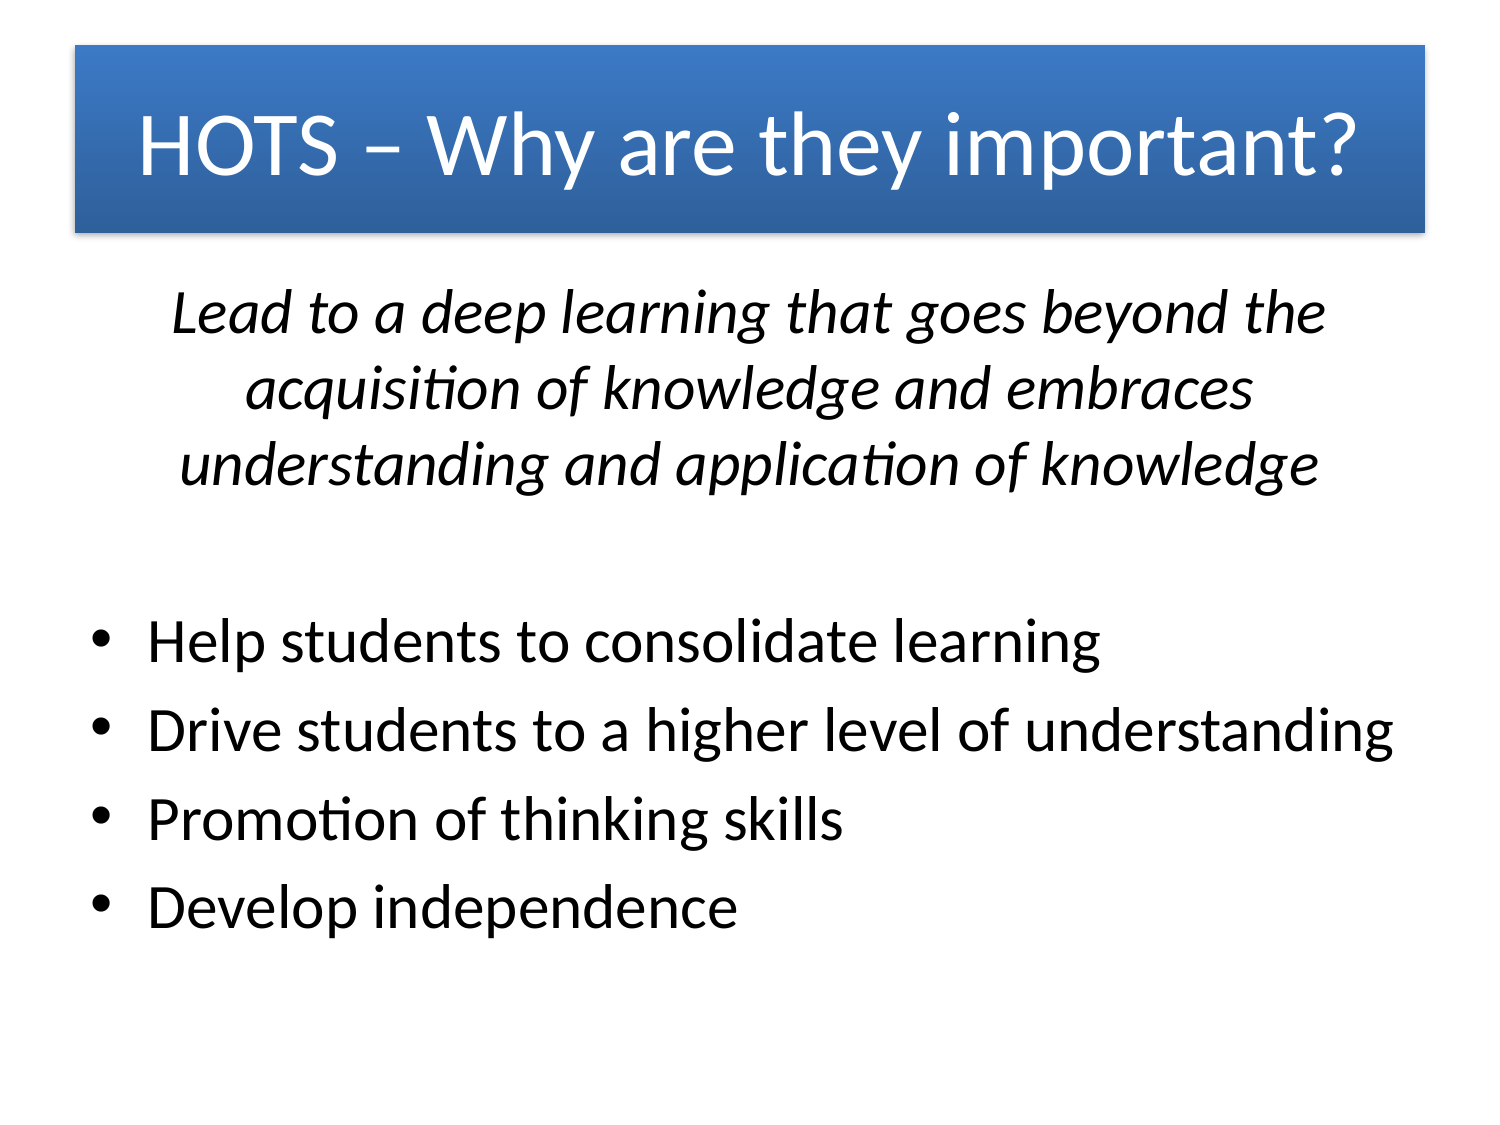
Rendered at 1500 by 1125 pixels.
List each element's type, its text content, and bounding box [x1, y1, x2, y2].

list Lead to a deep learning that goes beyond the acquisition of knowledge and embraces understanding and application of knowledge Help students to consolidate learning Drive students to a higher level of understanding Promotion of thinking skills Develop independence [75, 262, 1425, 1005]
title HOTS – Why are they important? [75, 45, 1425, 233]
